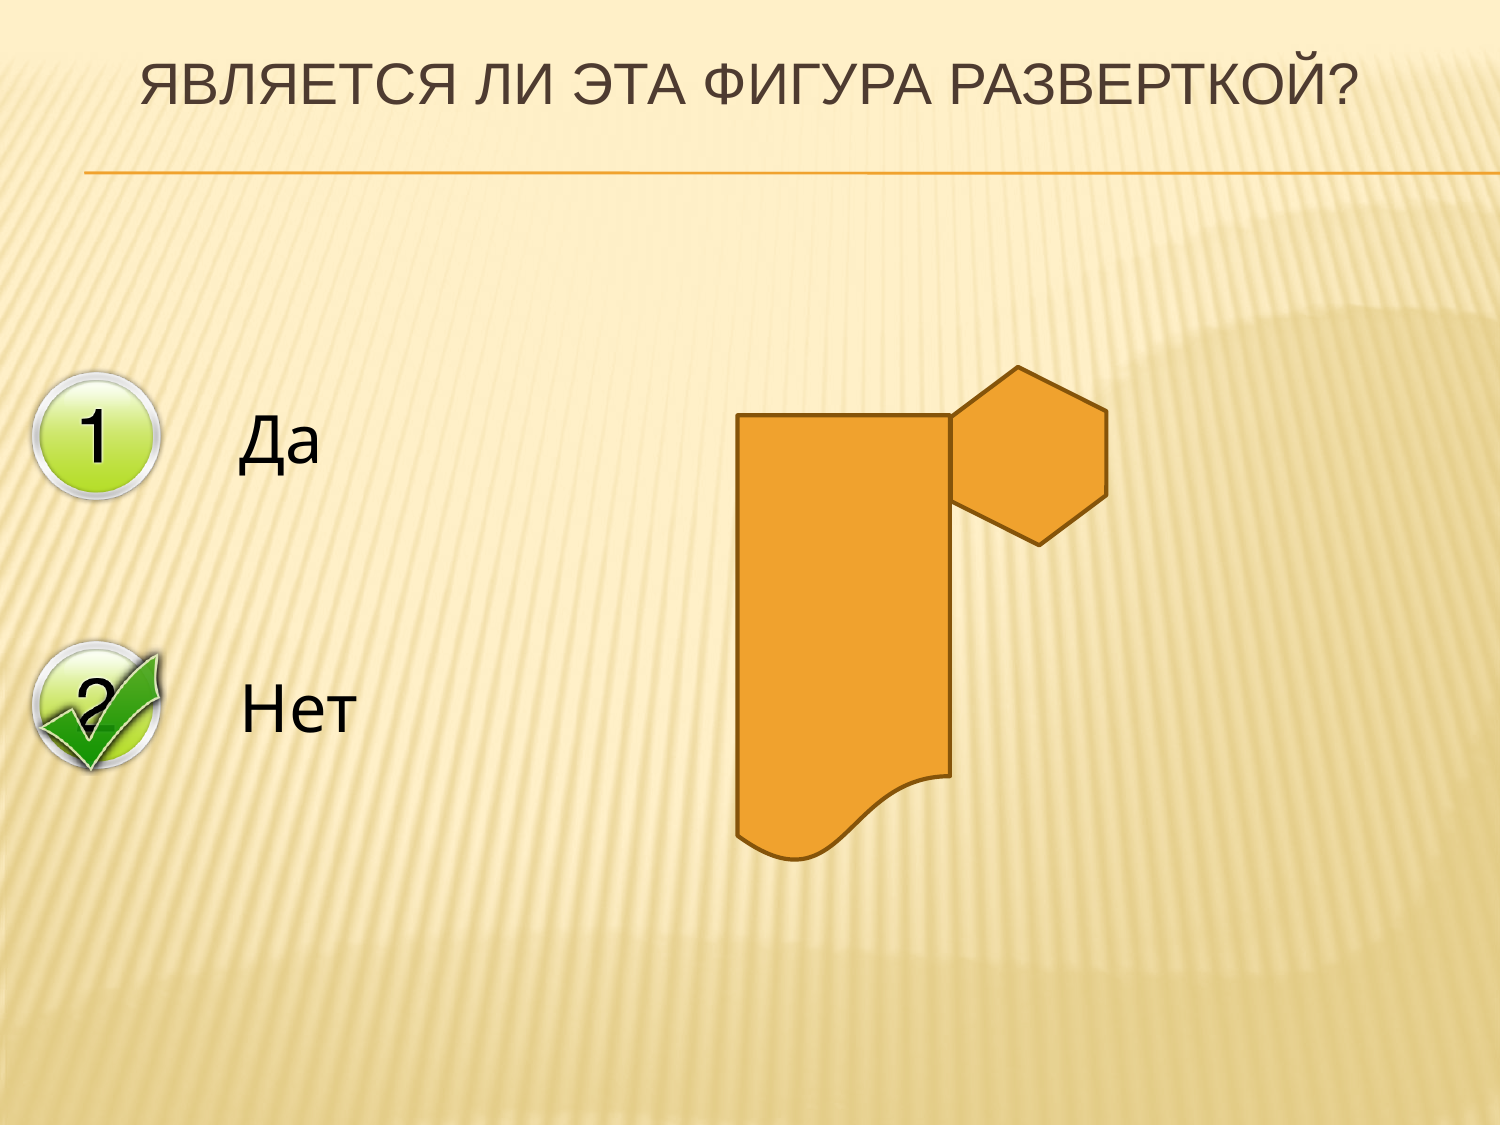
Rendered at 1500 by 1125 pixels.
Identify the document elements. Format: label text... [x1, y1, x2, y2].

picture [25, 635, 167, 777]
list Является ли эта фигура РАЗВЕРТКОЙ? [25, 19, 1475, 144]
picture [25, 366, 167, 507]
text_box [737, 380, 1116, 866]
